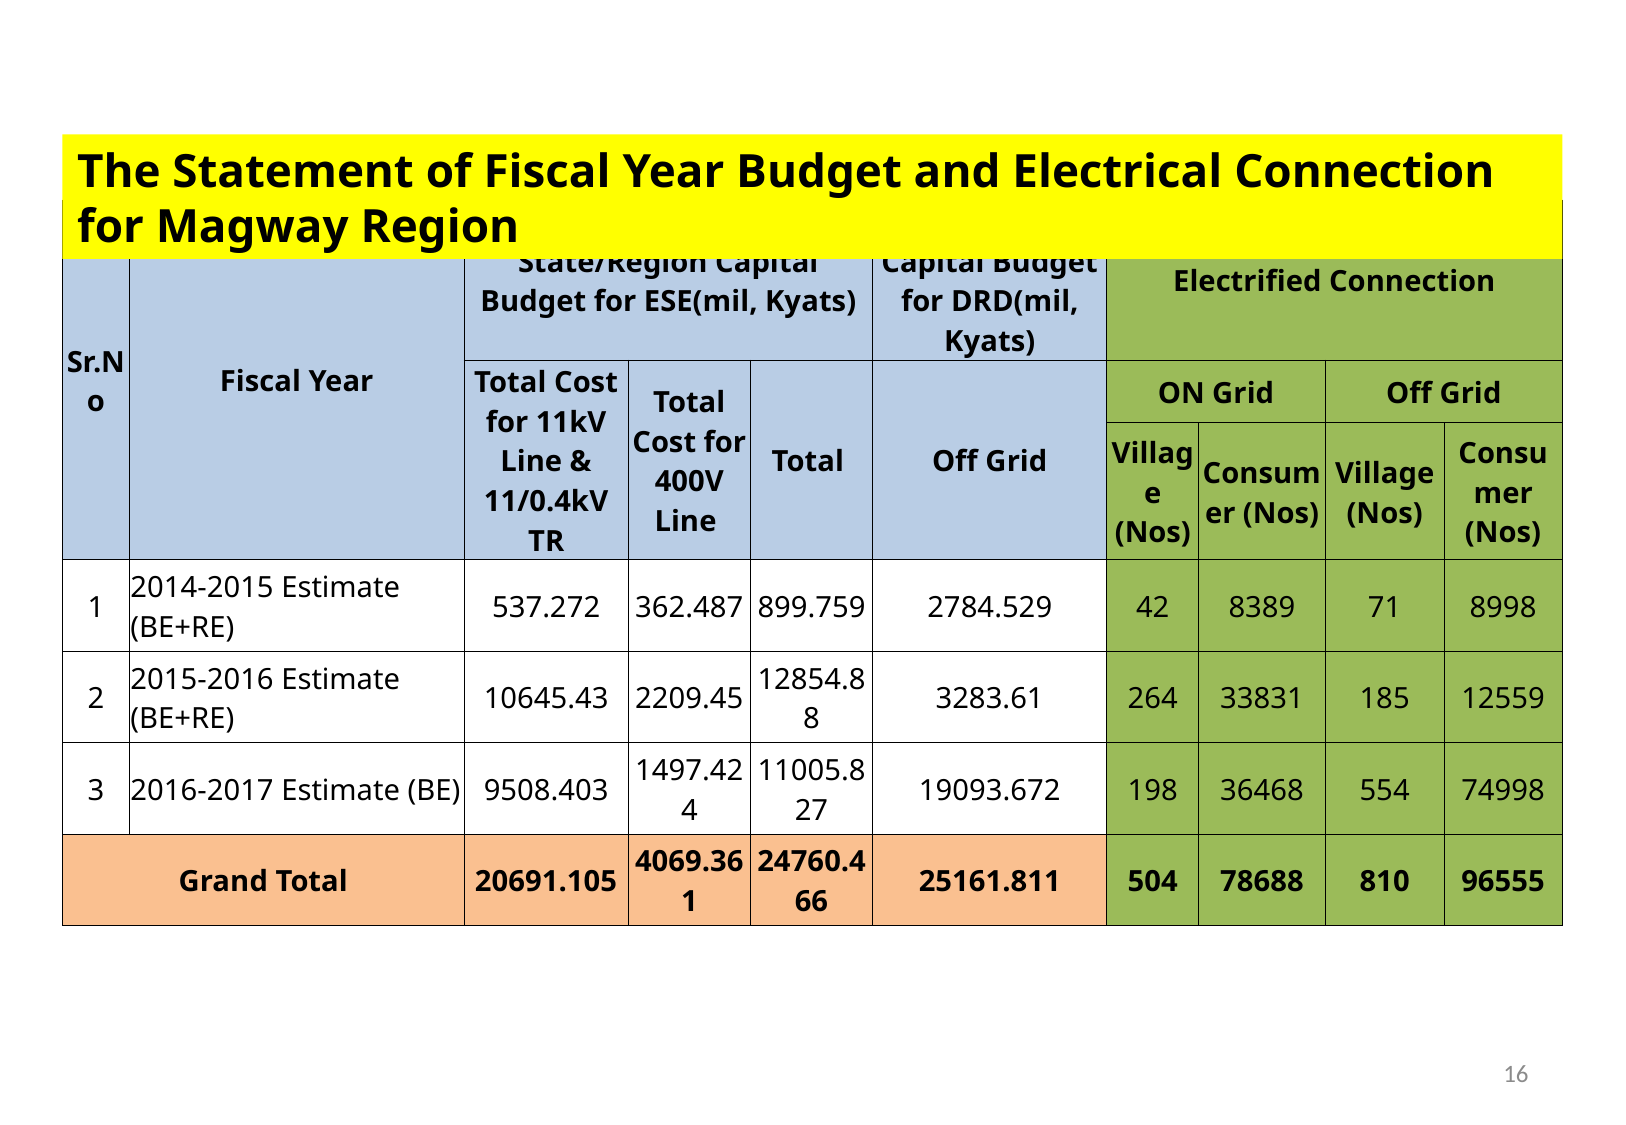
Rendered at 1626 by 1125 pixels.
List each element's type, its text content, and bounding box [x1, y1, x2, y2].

table_cell 1497.424 [629, 743, 750, 834]
table_cell 10645.43 [465, 652, 628, 742]
table_cell Total [751, 361, 872, 559]
table_cell 2015-2016 Estimate (BE+RE) [130, 652, 464, 742]
table_cell 3283.61 [873, 652, 1106, 742]
table_cell ON Grid [1107, 361, 1325, 422]
table_cell 2 [63, 652, 129, 742]
table_cell 2209.45 [629, 652, 750, 742]
table_cell 19093.672 [873, 743, 1106, 834]
table_cell 899.759 [751, 560, 872, 651]
table_cell Total Cost for 11kV Line & 11/0.4kV TR [465, 361, 628, 559]
table_cell 42 [1107, 560, 1198, 651]
table_cell 20691.105 [465, 835, 628, 925]
table_cell Village (Nos) [1107, 423, 1198, 559]
table_cell Grand Total [63, 835, 464, 925]
table_cell 33831 [1199, 652, 1325, 742]
table_cell 1 [63, 560, 129, 651]
table_cell 810 [1326, 835, 1444, 925]
table_header State/Region Capital Budget for ESE(mil, Kyats) [465, 259, 872, 360]
table_cell 554 [1326, 743, 1444, 834]
table_cell 504 [1107, 835, 1198, 925]
table_cell Total Cost for 400V Line [629, 361, 750, 559]
table_cell 24760.466 [751, 835, 872, 925]
table_cell Village (Nos) [1326, 423, 1444, 559]
table_cell 3 [63, 743, 129, 834]
table_cell 8389 [1199, 560, 1325, 651]
table_cell 2016-2017 Estimate (BE) [130, 743, 464, 834]
table_cell 71 [1326, 560, 1444, 651]
table_header Fiscal Year [130, 259, 464, 559]
table_cell 12559 [1445, 652, 1562, 742]
table_cell 185 [1326, 652, 1444, 742]
table_cell 198 [1107, 743, 1198, 834]
table_cell Off Grid [873, 361, 1106, 559]
table_cell Off Grid [1326, 361, 1562, 422]
table_cell 2014-2015 Estimate (BE+RE) [130, 560, 464, 651]
table_header Sr.No [63, 259, 129, 559]
table_cell 12854.88 [751, 652, 872, 742]
table_cell 2784.529 [873, 560, 1106, 651]
table_cell 4069.361 [629, 835, 750, 925]
table_cell 9508.403 [465, 743, 628, 834]
table_cell 78688 [1199, 835, 1325, 925]
table_cell Consumer (Nos) [1445, 423, 1562, 559]
table_cell 74998 [1445, 743, 1562, 834]
text_box The Statement of Fiscal Year Budget and Electrical Connection for Magway Region [62, 134, 1563, 259]
table_cell Consumer (Nos) [1199, 423, 1325, 559]
table_header State/Region Capital Budget for DRD(mil, Kyats) [873, 259, 1106, 360]
table_cell 537.272 [465, 560, 628, 651]
table_cell 36468 [1199, 743, 1325, 834]
table_cell 264 [1107, 652, 1198, 742]
table_header Electrified Connection [1107, 259, 1562, 360]
table_cell 96555 [1445, 835, 1562, 925]
table_cell 362.487 [629, 560, 750, 651]
slide_number 16 [1164, 1042, 1544, 1103]
table_cell 25161.811 [873, 835, 1106, 925]
table_cell 11005.827 [751, 743, 872, 834]
table_cell 8998 [1445, 560, 1562, 651]
